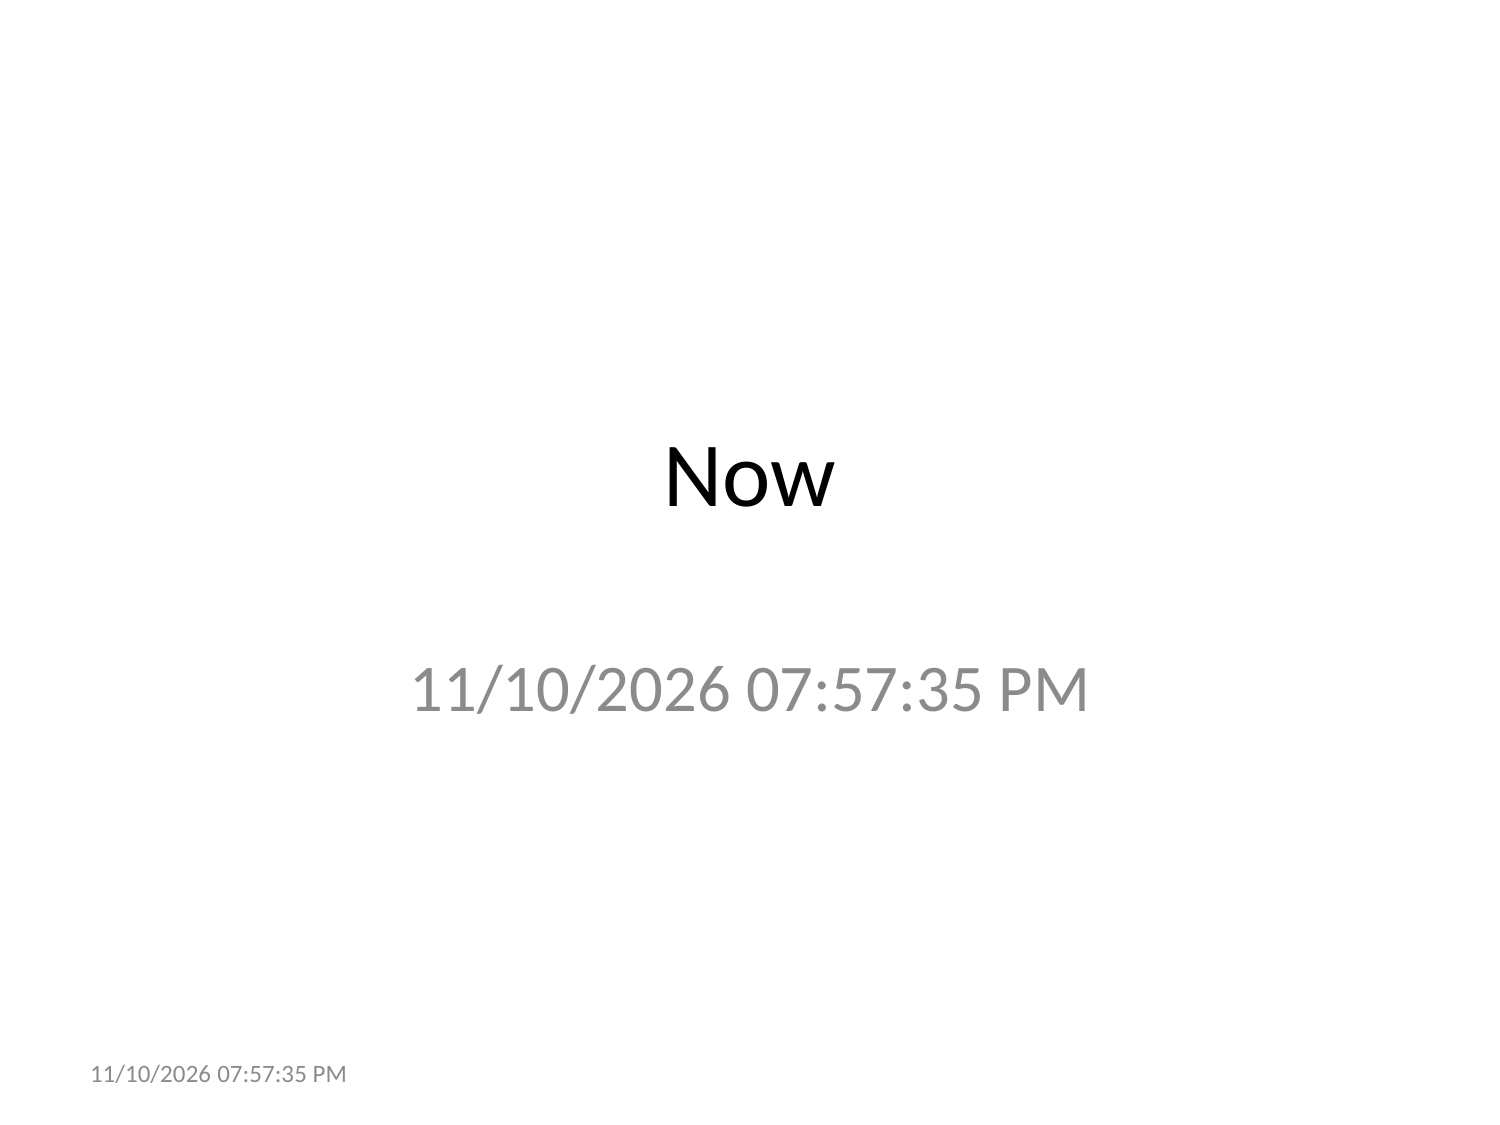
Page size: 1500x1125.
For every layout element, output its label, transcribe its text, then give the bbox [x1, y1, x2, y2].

title Now [112, 349, 1388, 591]
subtitle 2011-12-19 10:20:04 AM [225, 637, 1275, 925]
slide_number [75, 1042, 425, 1103]
